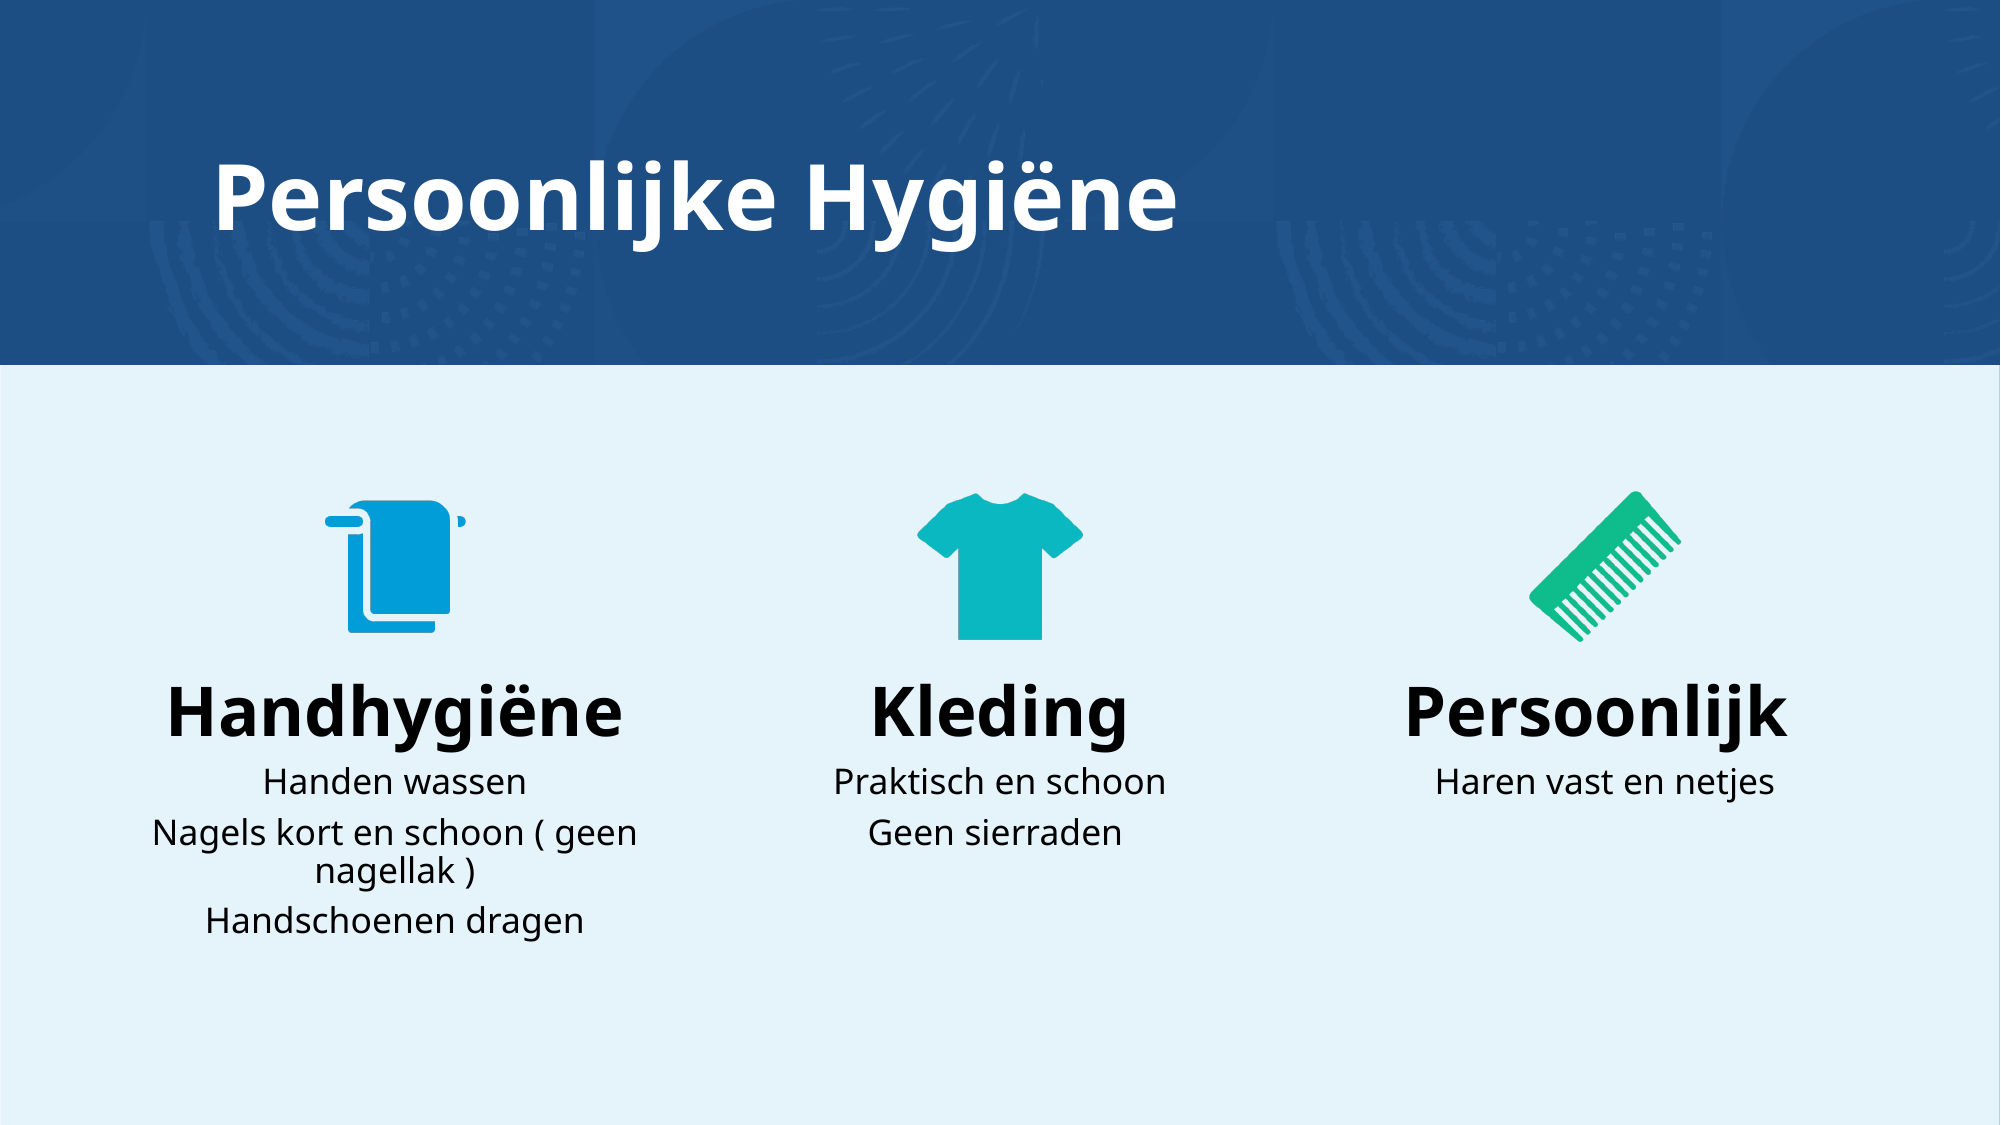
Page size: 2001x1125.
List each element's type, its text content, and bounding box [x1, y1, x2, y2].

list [137, 412, 1863, 1014]
title Persoonlijke Hygiëne [196, 62, 1838, 325]
text_box [0, 366, 2000, 1125]
text_box [0, 0, 2000, 366]
